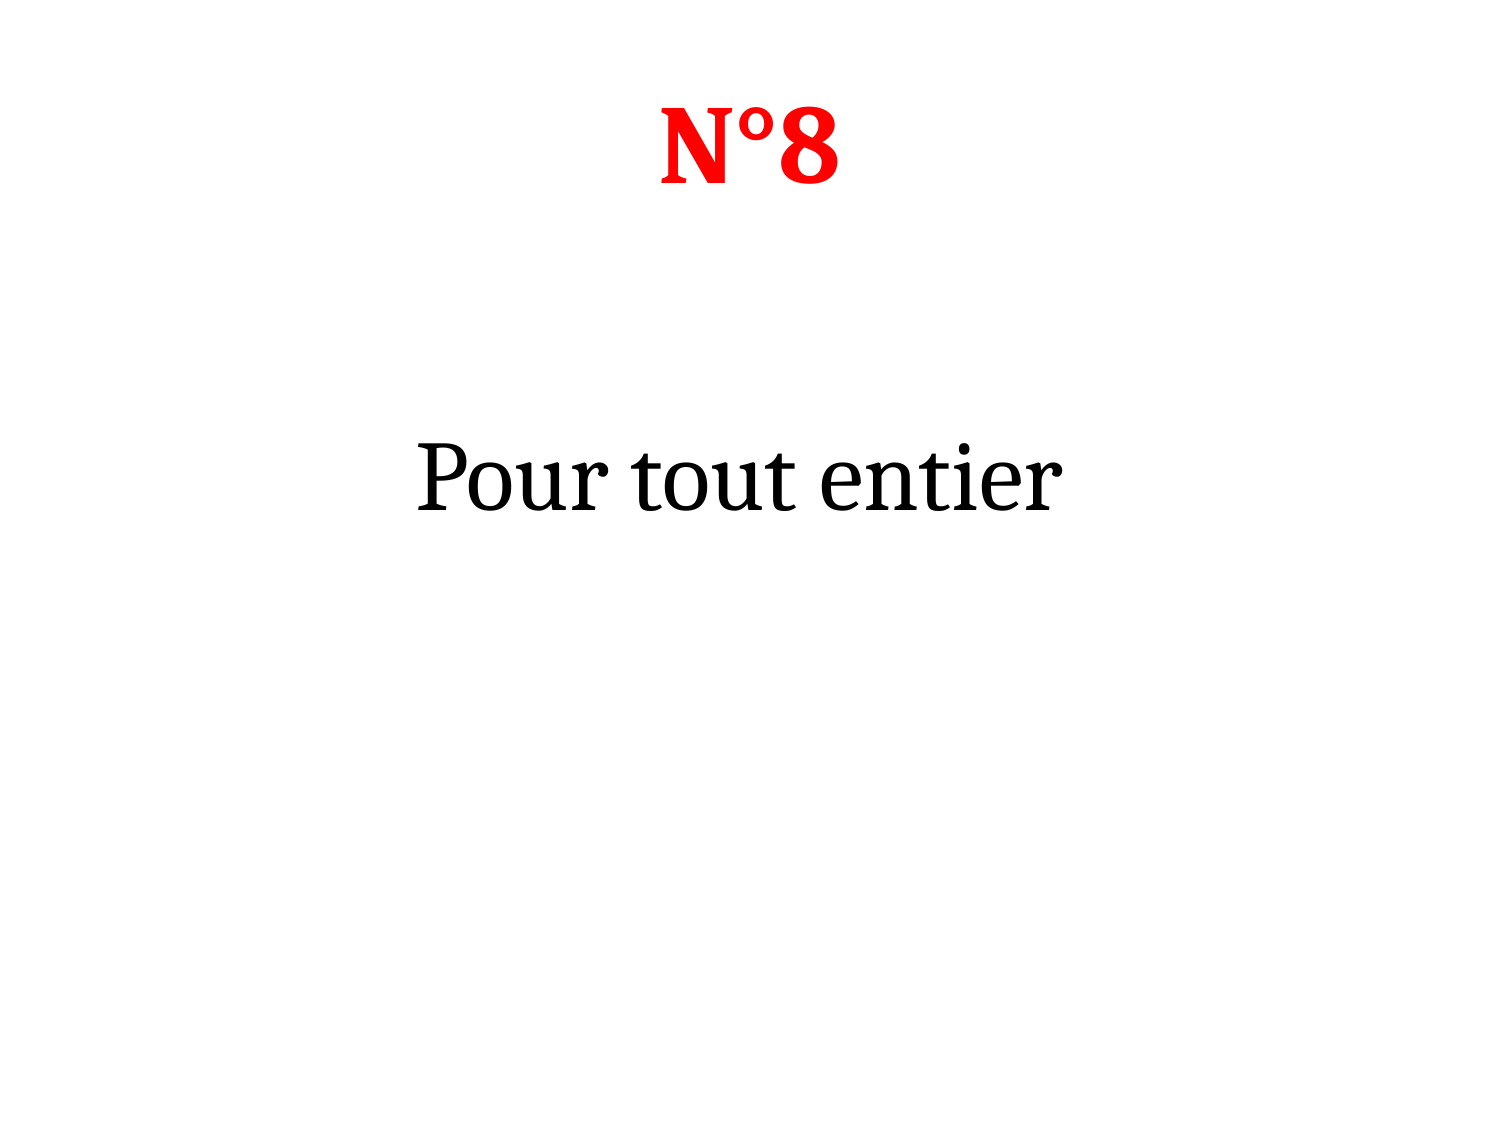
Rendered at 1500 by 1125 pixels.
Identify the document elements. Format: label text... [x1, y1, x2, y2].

text_box N°8 [0, 63, 1500, 214]
